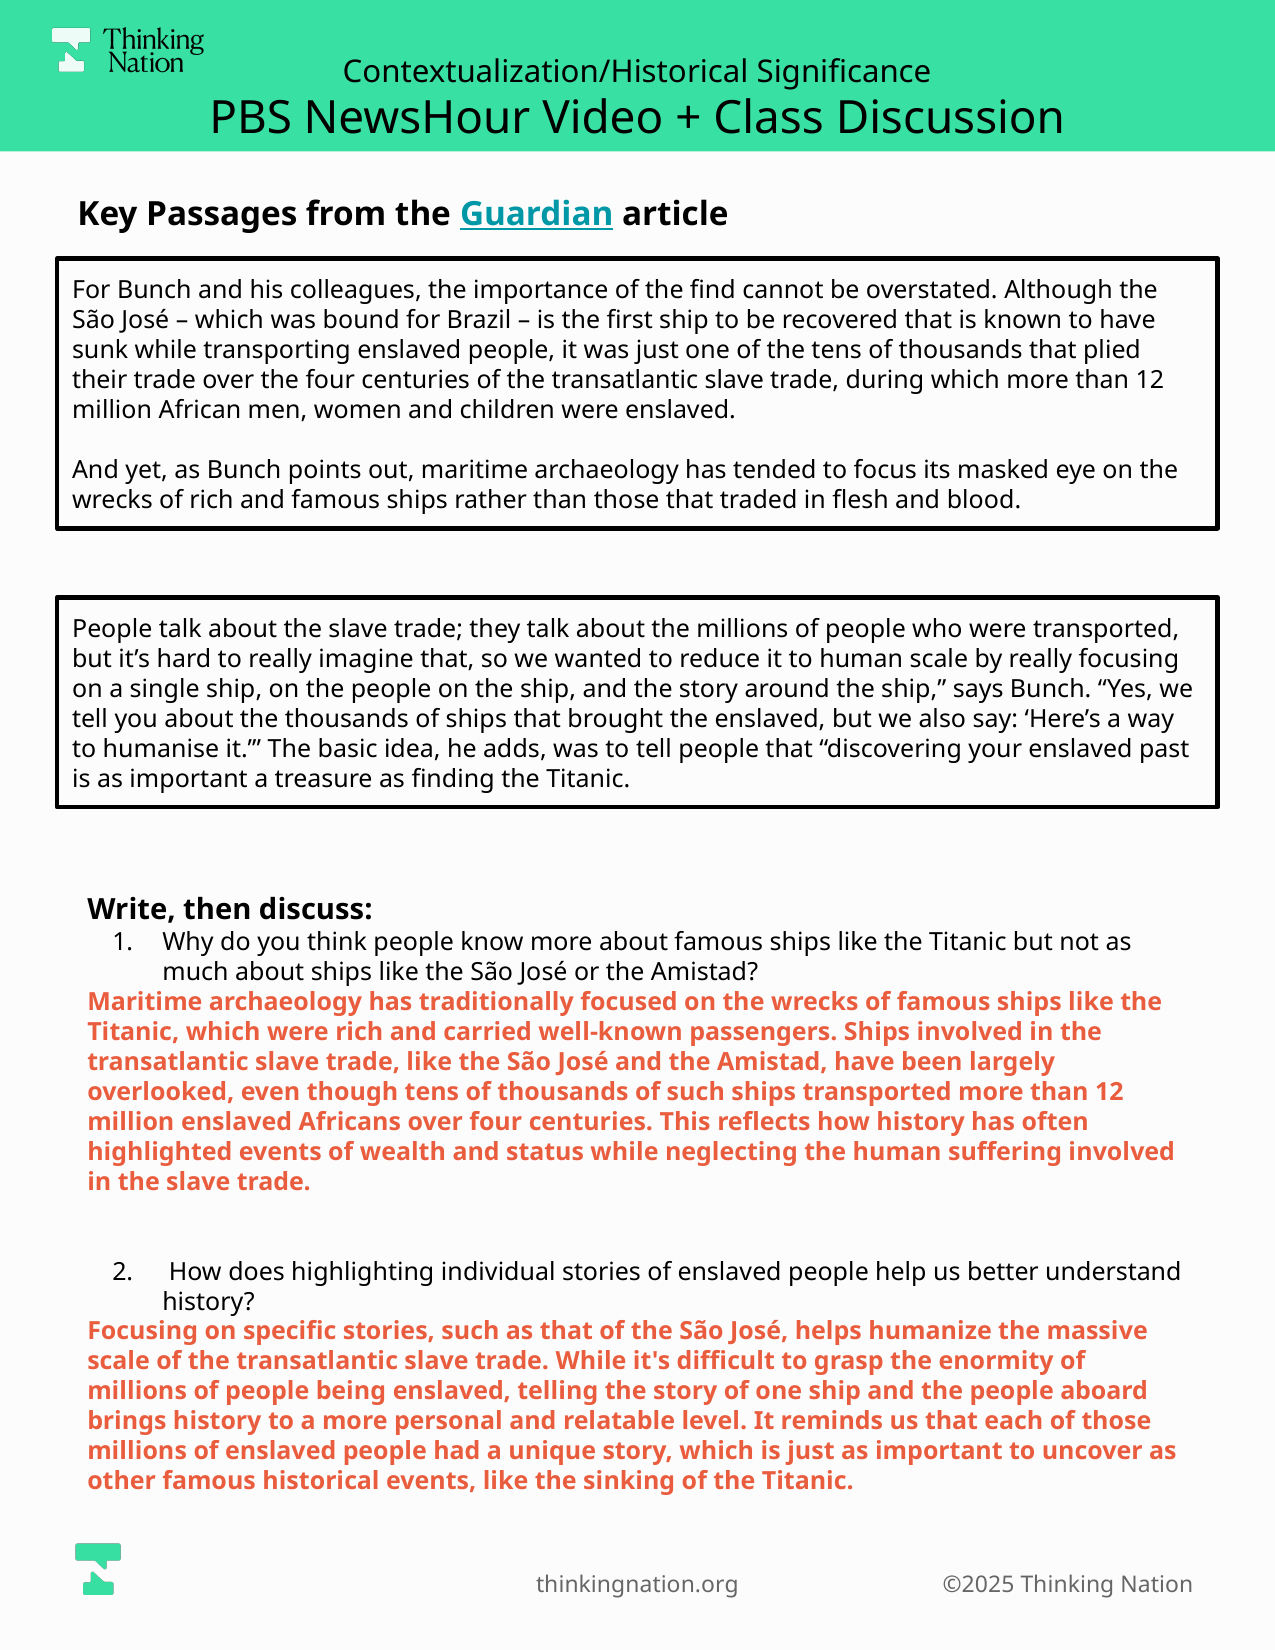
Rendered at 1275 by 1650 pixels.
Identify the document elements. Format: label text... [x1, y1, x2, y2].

picture [62, 1533, 134, 1605]
text_box ©2025 Thinking Nation [907, 1553, 1210, 1605]
text_box For Bunch and his colleagues, the importance of the find cannot be overstated. Although the São José – which was bound for Brazil – is the first ship to be recovered that is known to have sunk while transporting enslaved people, it was just one of the tens of thousands that plied their trade over the four centuries of the transatlantic slave trade, during which more than 12 million African men, women and children were enslaved. And yet, as Bunch points out, maritime archaeology has tended to focus its masked eye on the wrecks of rich and famous ships rather than those that traded in flesh and blood. [57, 258, 1218, 529]
text_box thinkingnation.org [486, 1553, 789, 1605]
picture [35, 13, 210, 87]
text_box Write, then discuss: Why do you think people know more about famous ships like the Titanic but not as much about ships like the São José or the Amistad? Maritime archaeology has traditionally focused on the wrecks of famous ships like the Titanic, which were rich and carried well-known passengers. Ships involved in the transatlantic slave trade, like the São José and the Amistad, have been largely overlooked, even though tens of thousands of such ships transported more than 12 million enslaved Africans over four centuries. This reflects how history has often highlighted events of wealth and status while neglecting the human suffering involved in the slave trade. How does highlighting individual stories of enslaved people help us better understand history? Focusing on specific stories, such as that of the São José, helps humanize the massive scale of the transatlantic slave trade. While it's difficult to grasp the enormity of millions of people being enslaved, telling the story of one ship and the people aboard brings history to a more personal and relatable level. It reminds us that each of those millions of enslaved people had a unique story, which is just as important to uncover as other famous historical events, like the sinking of the Titanic. [72, 875, 1203, 1534]
text_box Key Passages from the Guardian article [62, 177, 1158, 253]
text_box People talk about the slave trade; they talk about the millions of people who were transported, but it’s hard to really imagine that, so we wanted to reduce it to human scale by really focusing on a single ship, on the people on the ship, and the story around the ship,” says Bunch. “Yes, we tell you about the thousands of ships that brought the enslaved, but we also say: ‘Here’s a way to humanise it.’” The basic idea, he adds, was to tell people that “discovering your enslaved past is as important a treasure as finding the Titanic. [57, 597, 1218, 808]
text_box Contextualization/Historical Significance PBS NewsHour Video + Class Discussion [0, 0, 1275, 152]
